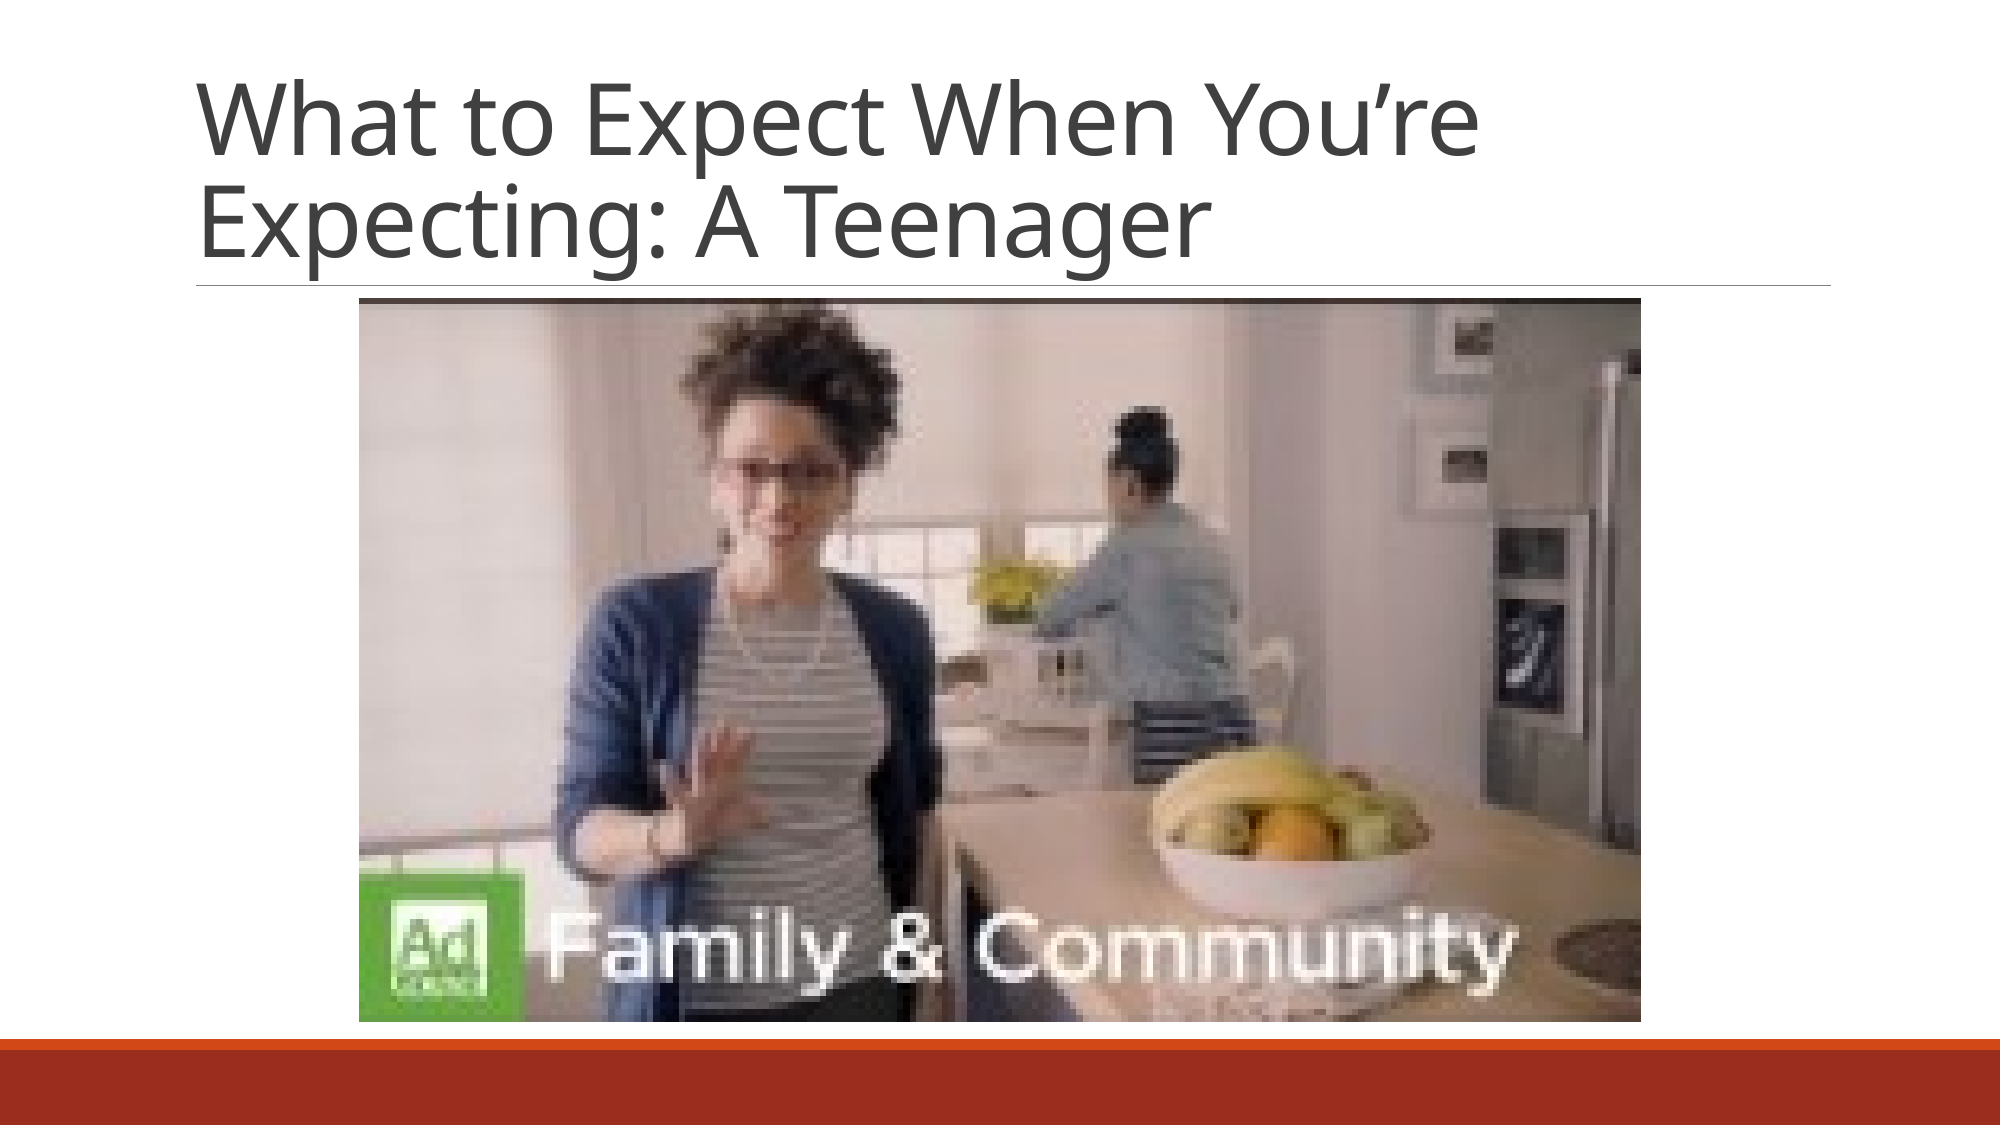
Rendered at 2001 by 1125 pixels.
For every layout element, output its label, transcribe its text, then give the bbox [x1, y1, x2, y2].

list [358, 297, 1642, 1023]
title What to Expect When You’re Expecting: A Teenager [180, 47, 1830, 285]
